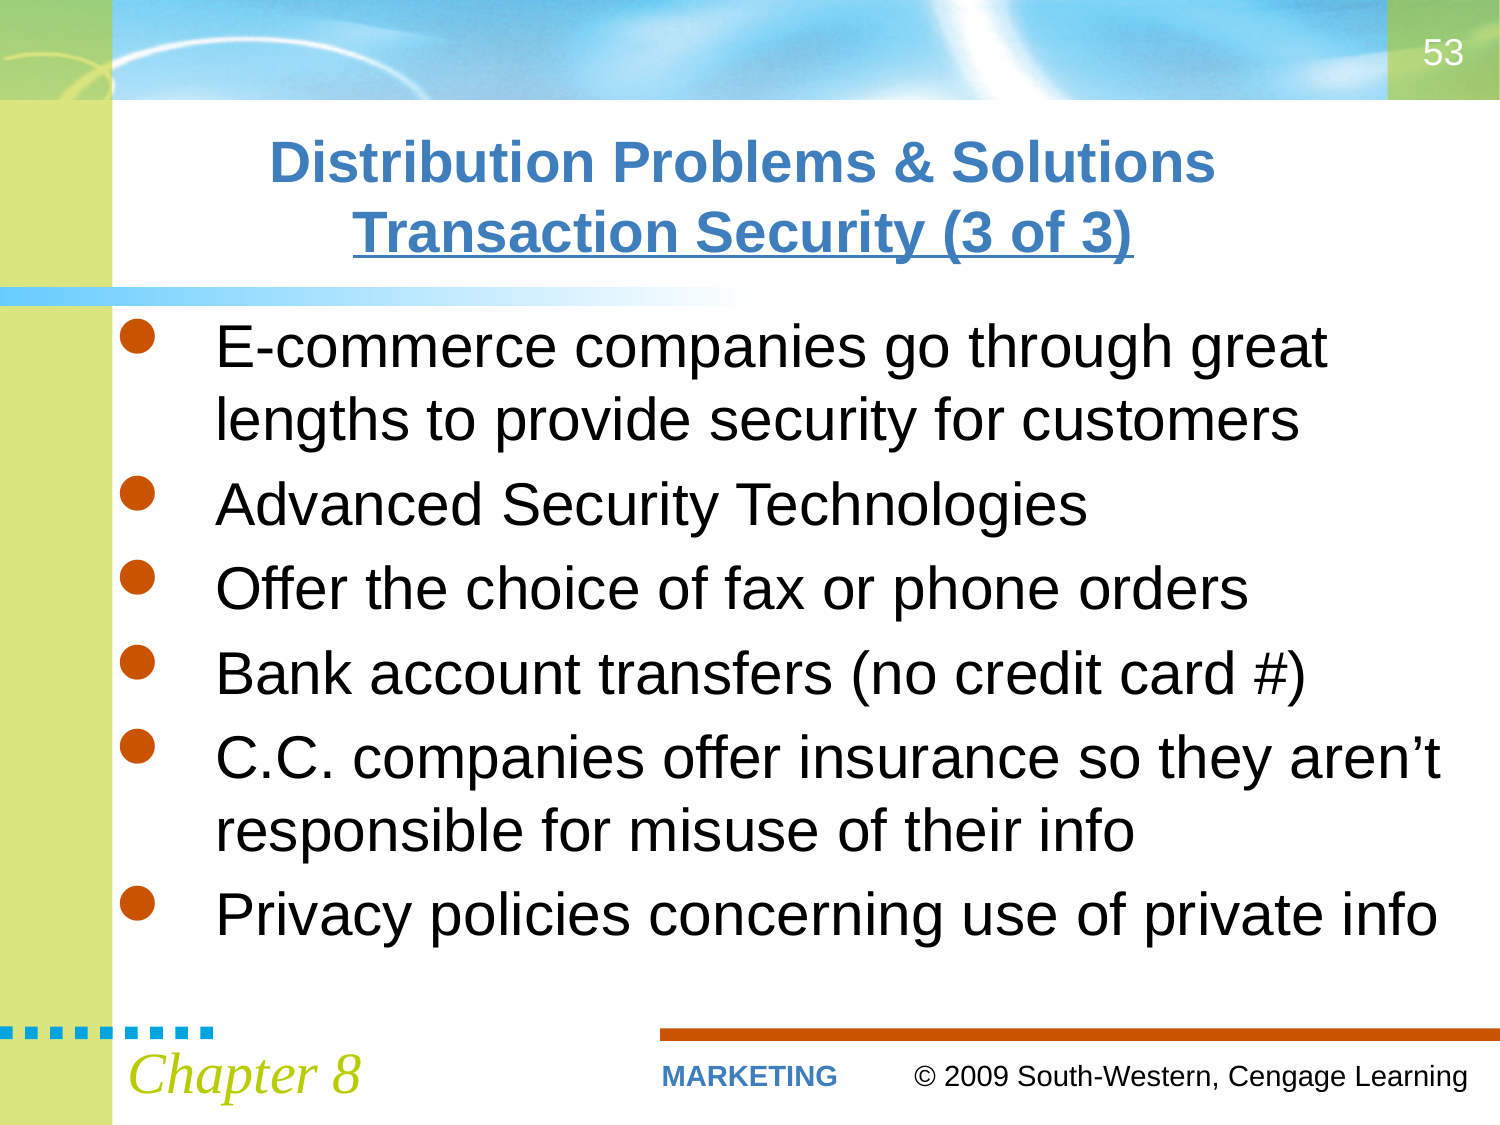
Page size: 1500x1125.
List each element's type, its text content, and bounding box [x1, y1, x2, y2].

list E-commerce companies go through great lengths to provide security for customers Advanced Security Technologies Offer the choice of fax or phone orders Bank account transfers (no credit card #) C.C. companies offer insurance so they aren’t responsible for misuse of their info Privacy policies concerning use of private info [99, 299, 1463, 1026]
footer Chapter 8 [112, 1026, 638, 1113]
title Distribution Problems & Solutions Transaction Security (3 of 3) [37, 99, 1451, 288]
slide_number 53 [1387, 0, 1500, 101]
